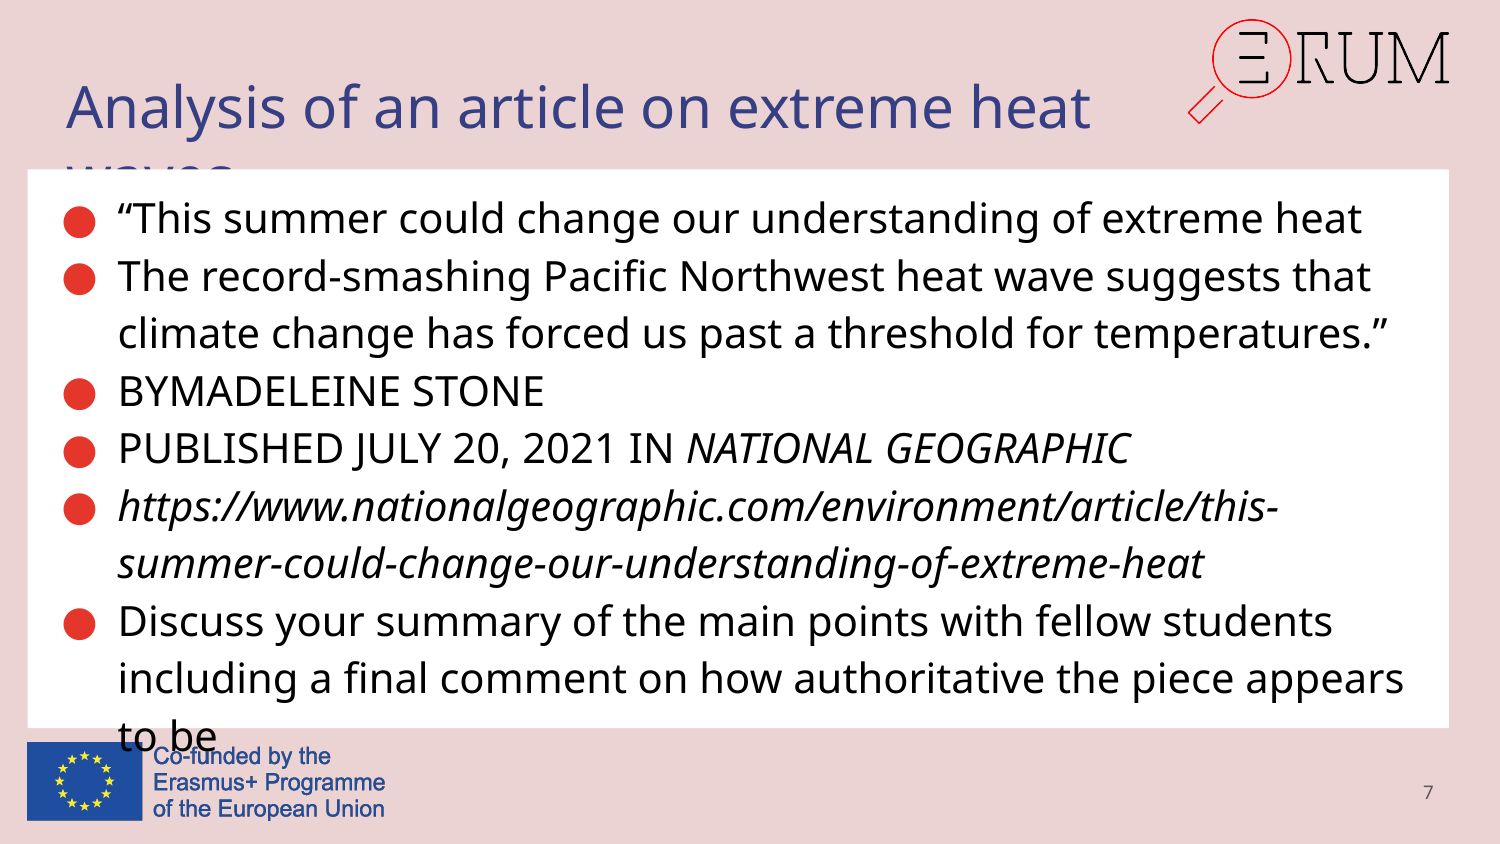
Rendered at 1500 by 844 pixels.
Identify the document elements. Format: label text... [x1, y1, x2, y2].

picture [27, 742, 385, 821]
picture [1136, 0, 1500, 137]
title Analysis of an article on extreme heat waves [51, 55, 1168, 150]
list “This summer could change our understanding of extreme heat The record-smashing Pacific Northwest heat wave suggests that climate change has forced us past a threshold for temperatures.” BYMADELEINE STONE PUBLISHED JULY 20, 2021 in National geographic https://www.nationalgeographic.com/environment/article/this-summer-could-change-our-understanding-of-extreme-heat Discuss your summary of the main points with fellow students including a final comment on how authoritative the piece appears to be [27, 169, 1449, 729]
slide_number 7 [1358, 761, 1449, 826]
